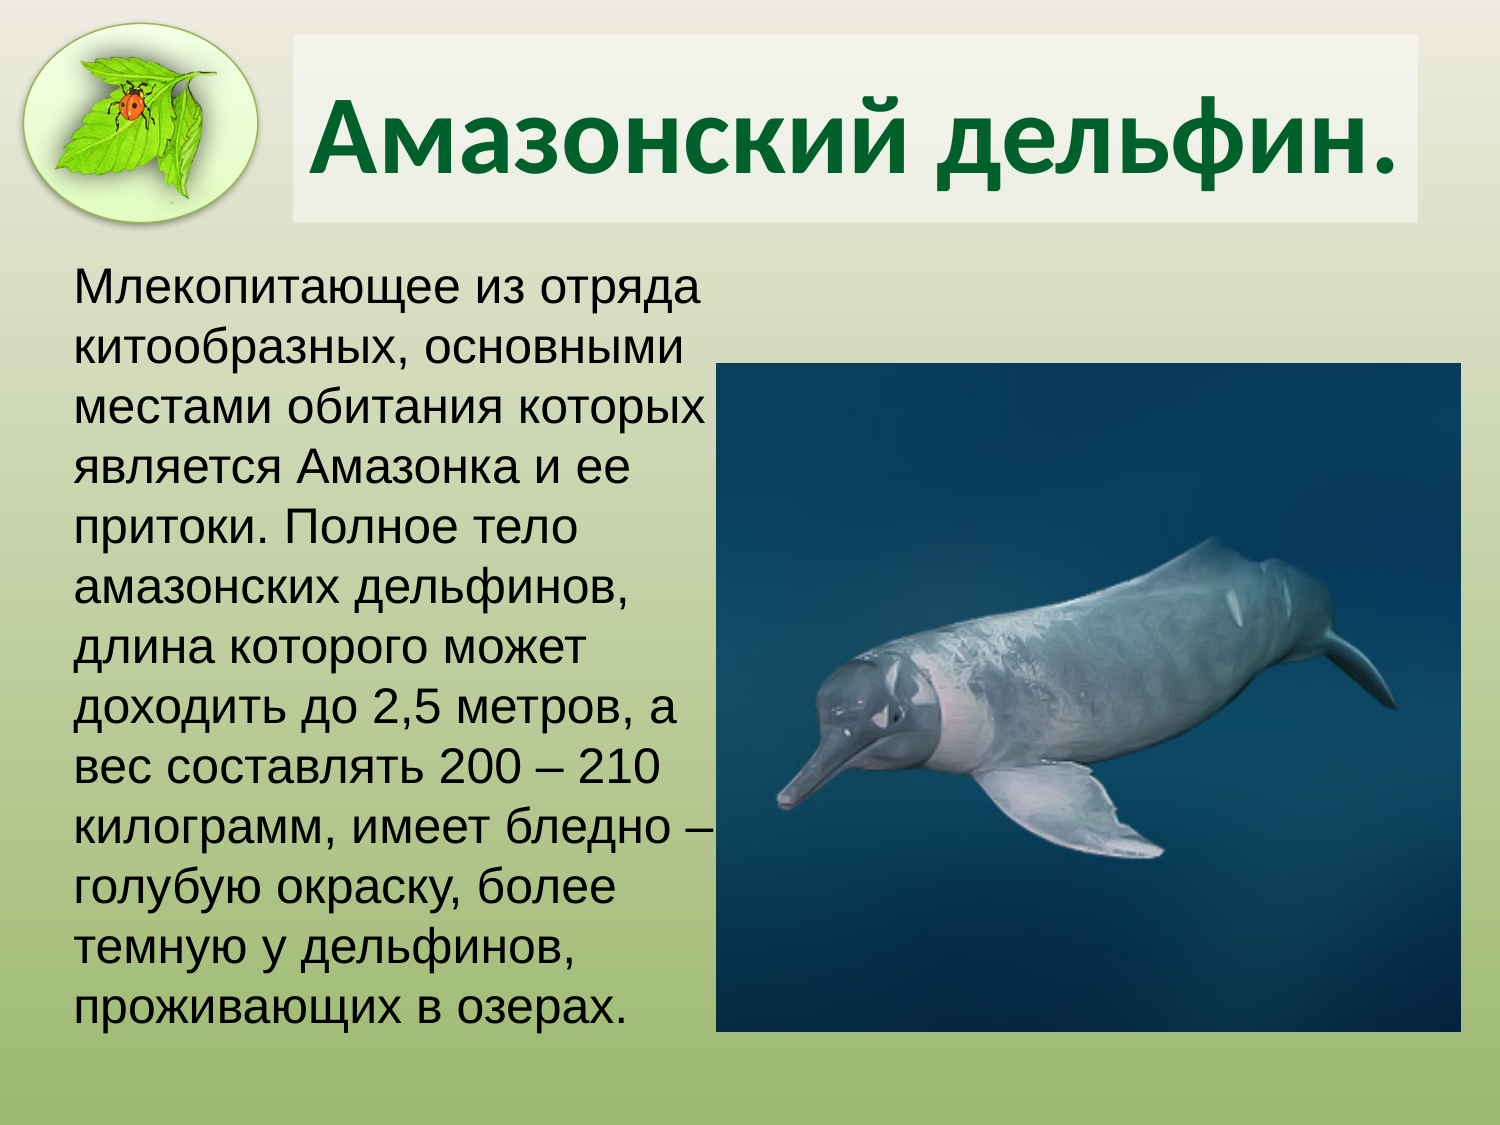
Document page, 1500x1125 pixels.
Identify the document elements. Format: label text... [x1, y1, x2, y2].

title Амазонский дельфин. [292, 35, 1418, 223]
picture [716, 363, 1461, 1032]
text_box Млекопитающее из отряда китообразных, основными местами обитания которых является Амазонка и ее притоки. Полное тело амазонских дельфинов, длина которого может доходить до 2,5 метров, а вес составлять 200 – 210 килограмм, имеет бледно – голубую окраску, более темную у дельфинов, проживающих в озерах. [58, 246, 774, 1041]
picture [46, 35, 227, 211]
